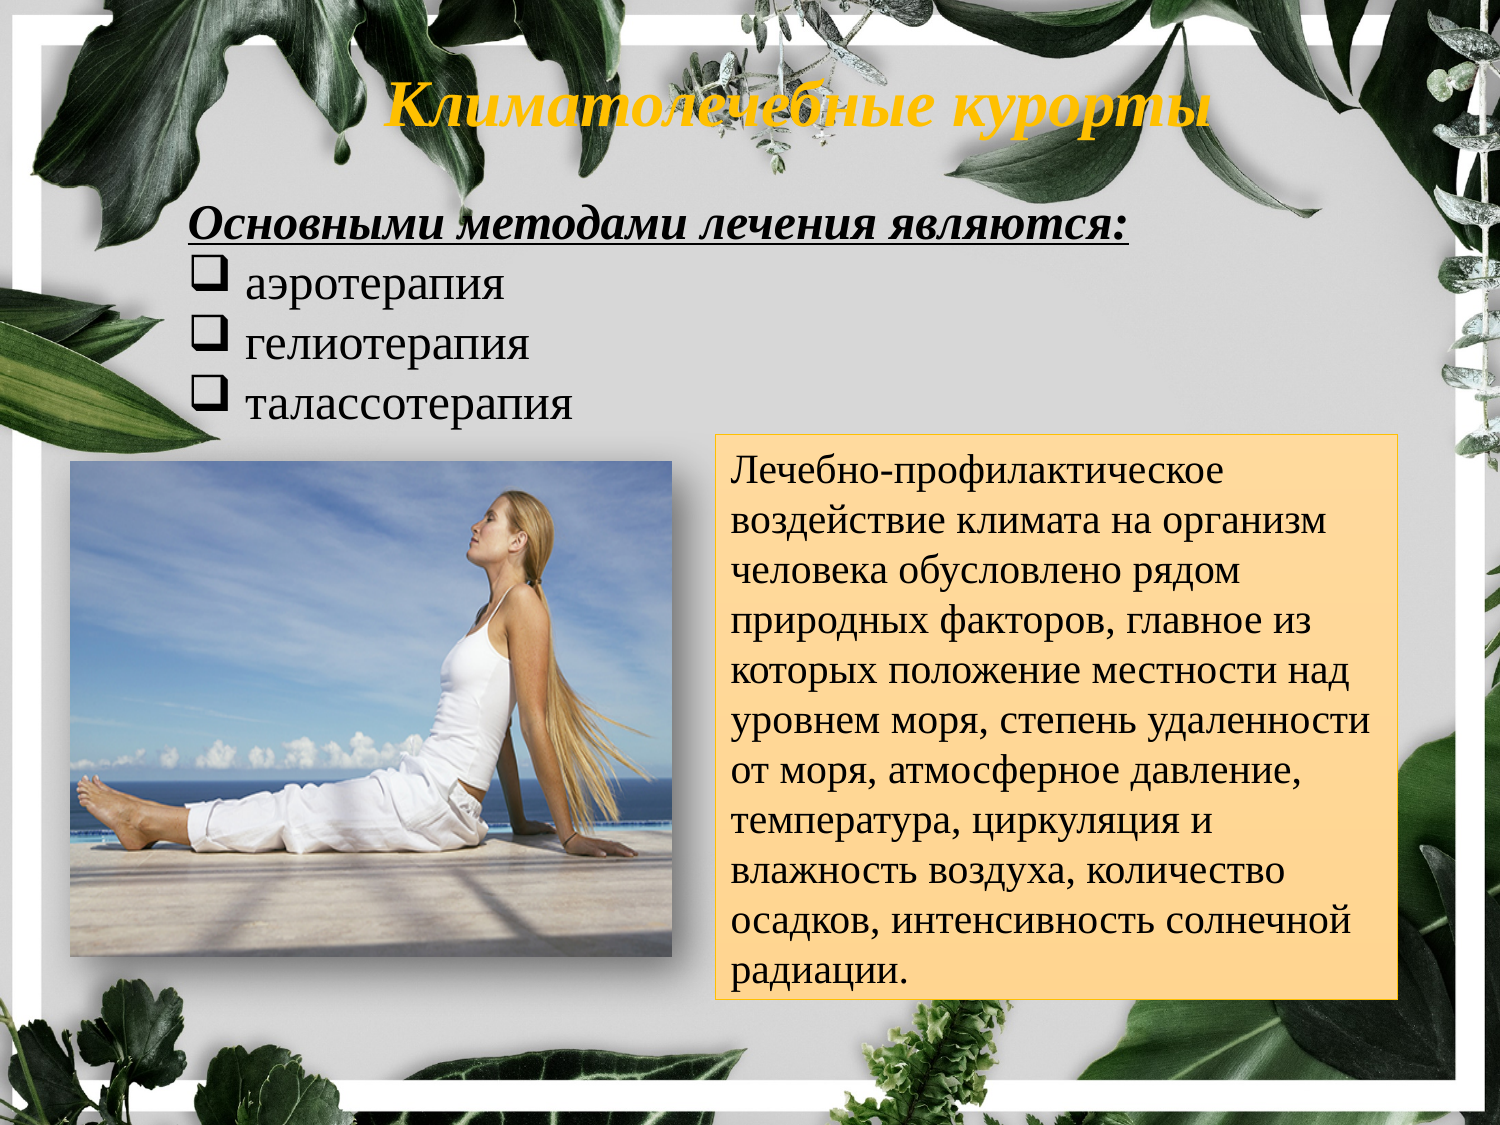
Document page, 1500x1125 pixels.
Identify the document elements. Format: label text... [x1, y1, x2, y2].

picture [0, 0, 1500, 1125]
text_box Лечебно-профилактическое воздействие климата на организм человека обусловлено рядом природных факторов, главное из которых положение местности над уровнем моря, степень удаленности от моря, атмосферное давление, температура, циркуляция и влажность воздуха, количество осадков, интенсивность солнечной радиации. [715, 434, 1398, 1000]
text_box Климатолечебные курорты Основными методами лечения являются: аэротерапия гелиотерапия талассотерапия [172, 52, 1426, 437]
